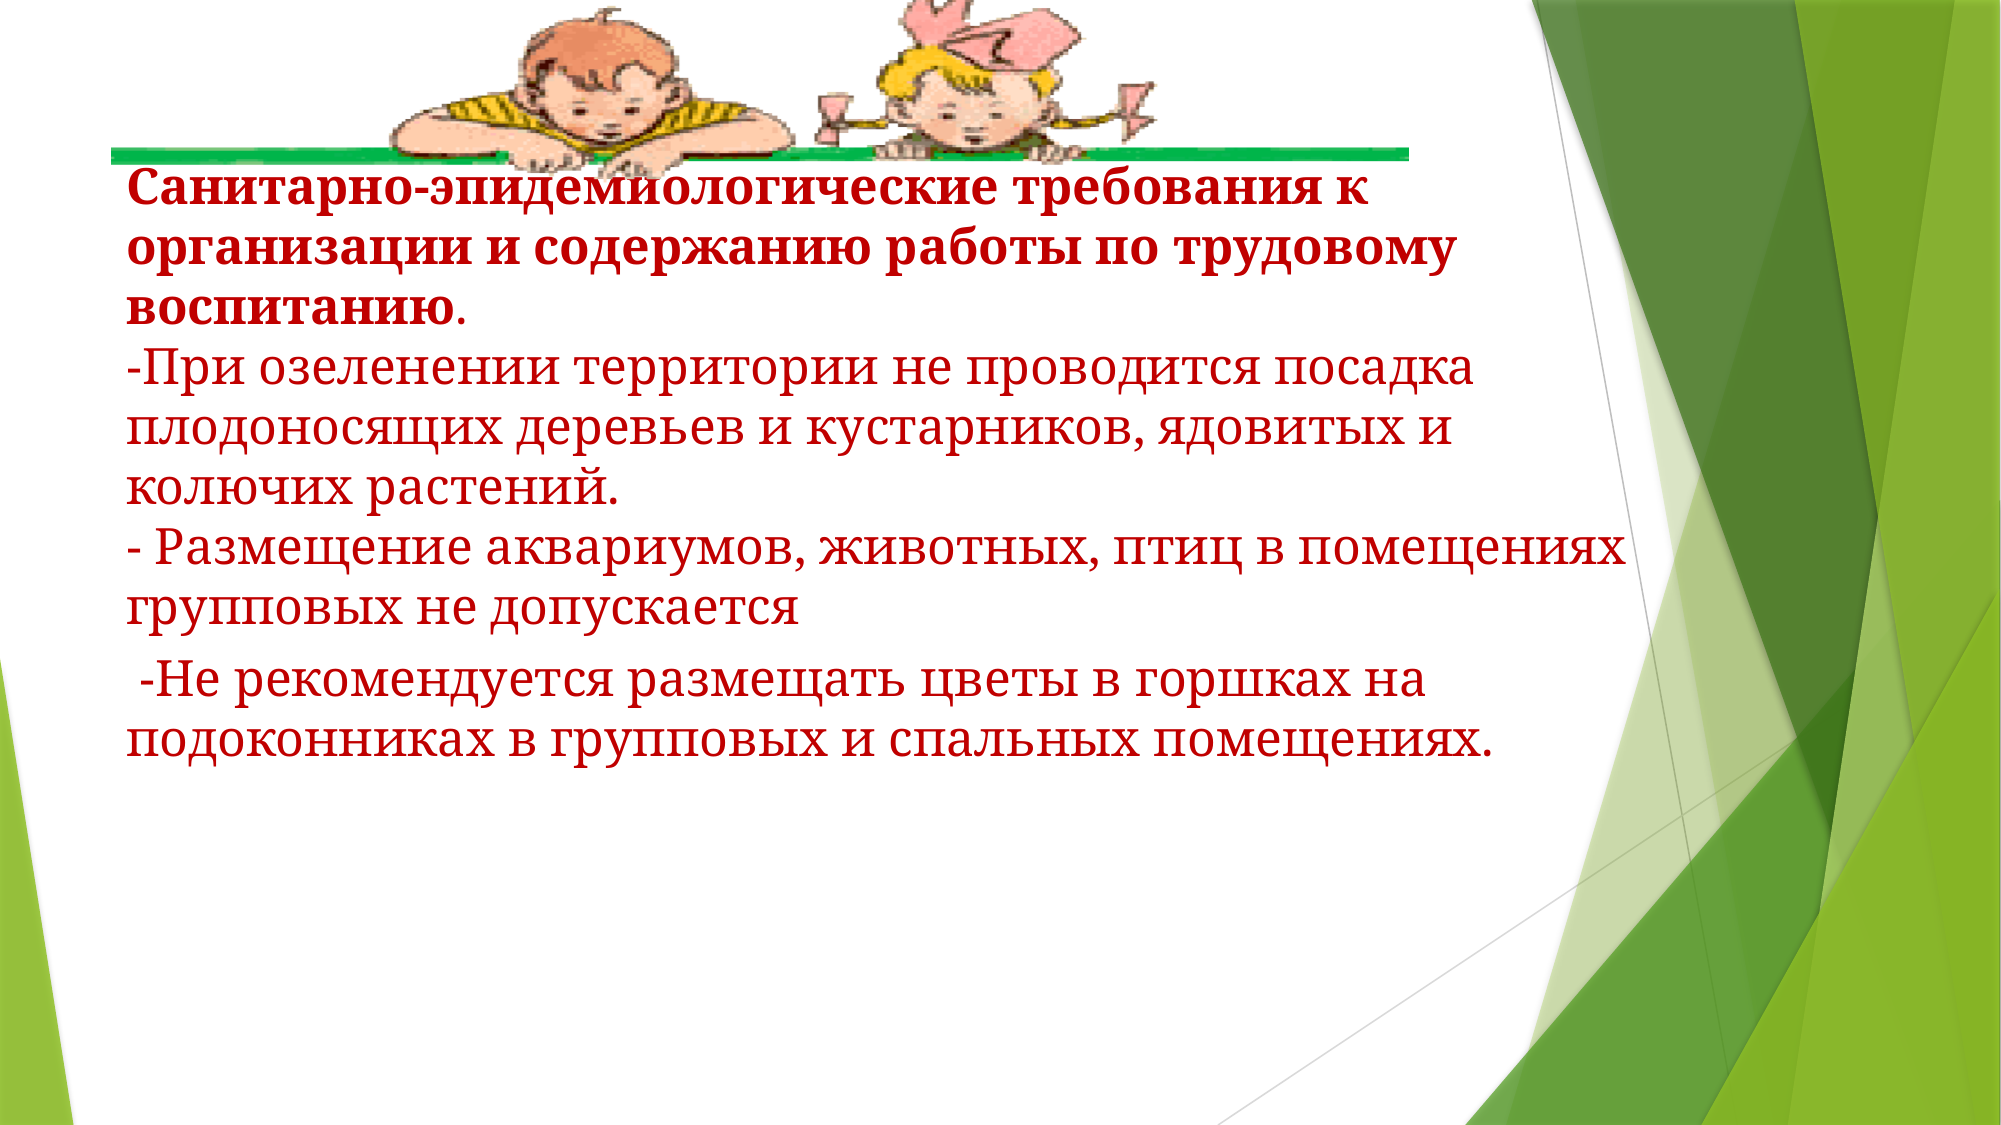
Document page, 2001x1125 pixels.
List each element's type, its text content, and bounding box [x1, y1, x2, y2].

title Санитарно-эпидемиологические требования к организации и содержанию работы по трудовому воспитанию. -При озеленении территории не проводится посадка плодоносящих деревьев и кустарников, ядовитых и колючих растений. - Размещение аквариумов, животных, птиц в помещениях групповых не допускается [111, 190, 1678, 553]
list -Не рекомендуется размещать цветы в горшках на подоконниках в групповых и спальных помещениях. [111, 553, 1750, 861]
picture [110, 0, 1409, 191]
